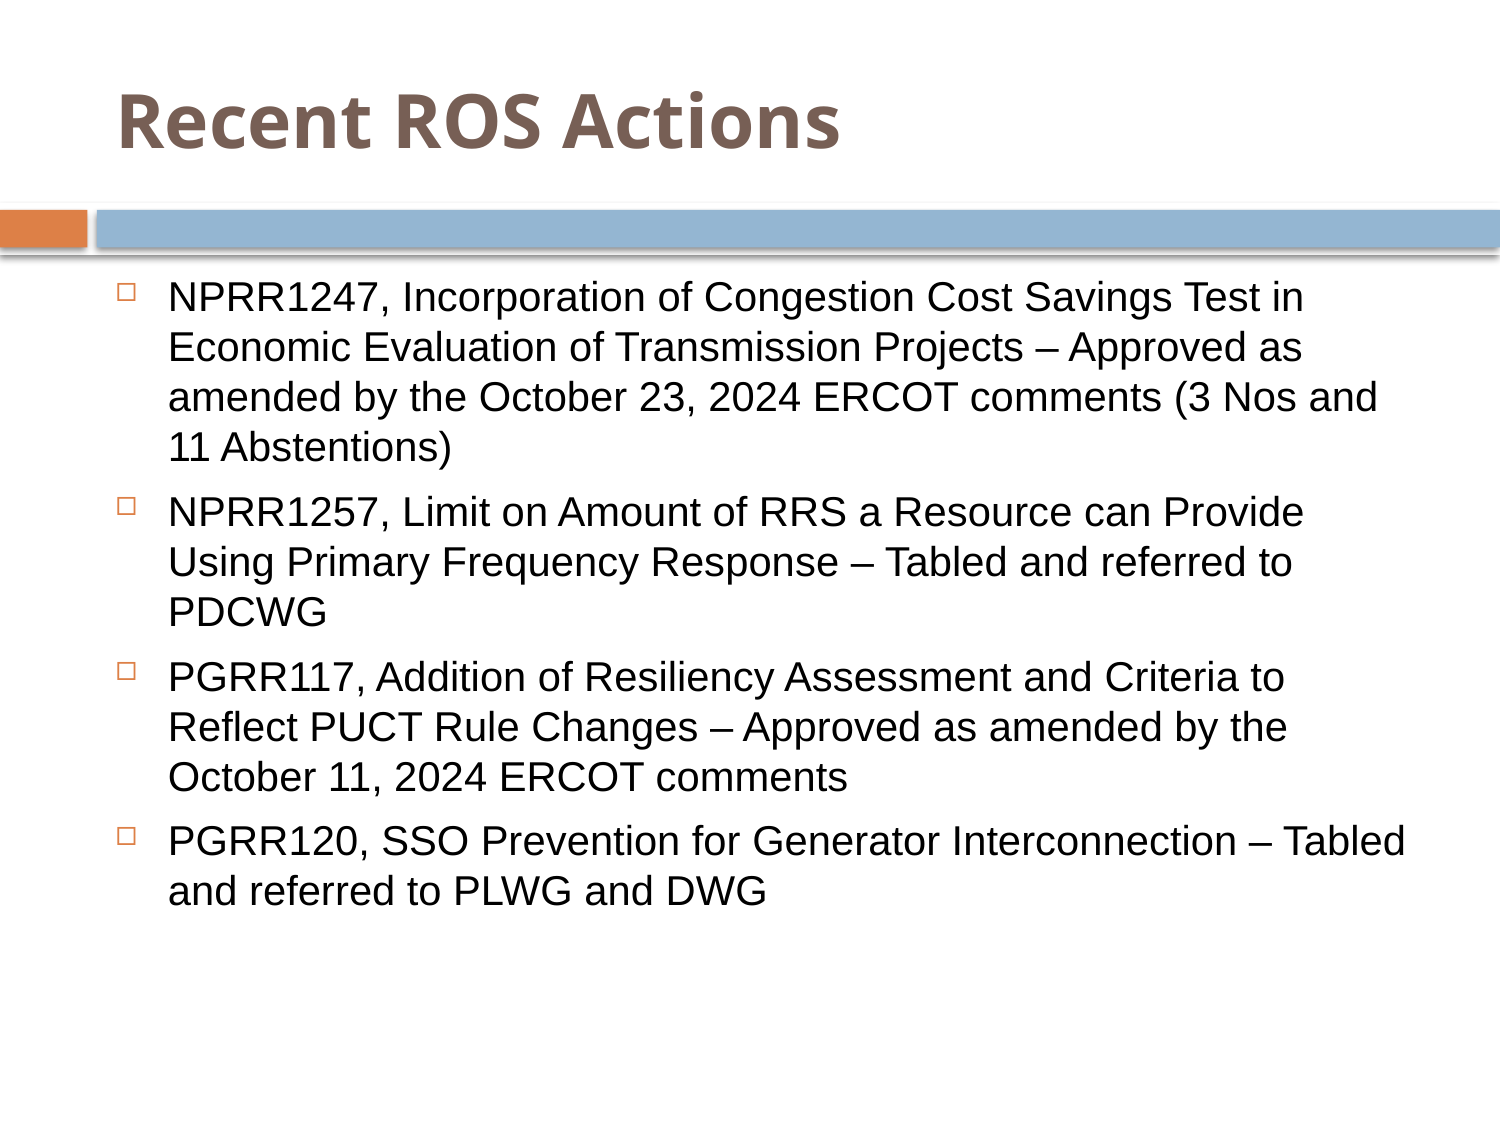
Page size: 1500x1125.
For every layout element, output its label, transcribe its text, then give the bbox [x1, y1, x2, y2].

list NPRR1247, Incorporation of Congestion Cost Savings Test in Economic Evaluation of Transmission Projects – Approved as amended by the October 23, 2024 ERCOT comments (3 Nos and 11 Abstentions) NPRR1257, Limit on Amount of RRS a Resource can Provide Using Primary Frequency Response – Tabled and referred to PDCWG PGRR117, Addition of Resiliency Assessment and Criteria to Reflect PUCT Rule Changes – Approved as amended by the October 11, 2024 ERCOT comments PGRR120, SSO Prevention for Generator Interconnection – Tabled and referred to PLWG and DWG [100, 262, 1439, 1001]
title Recent ROS Actions [100, 37, 1439, 201]
